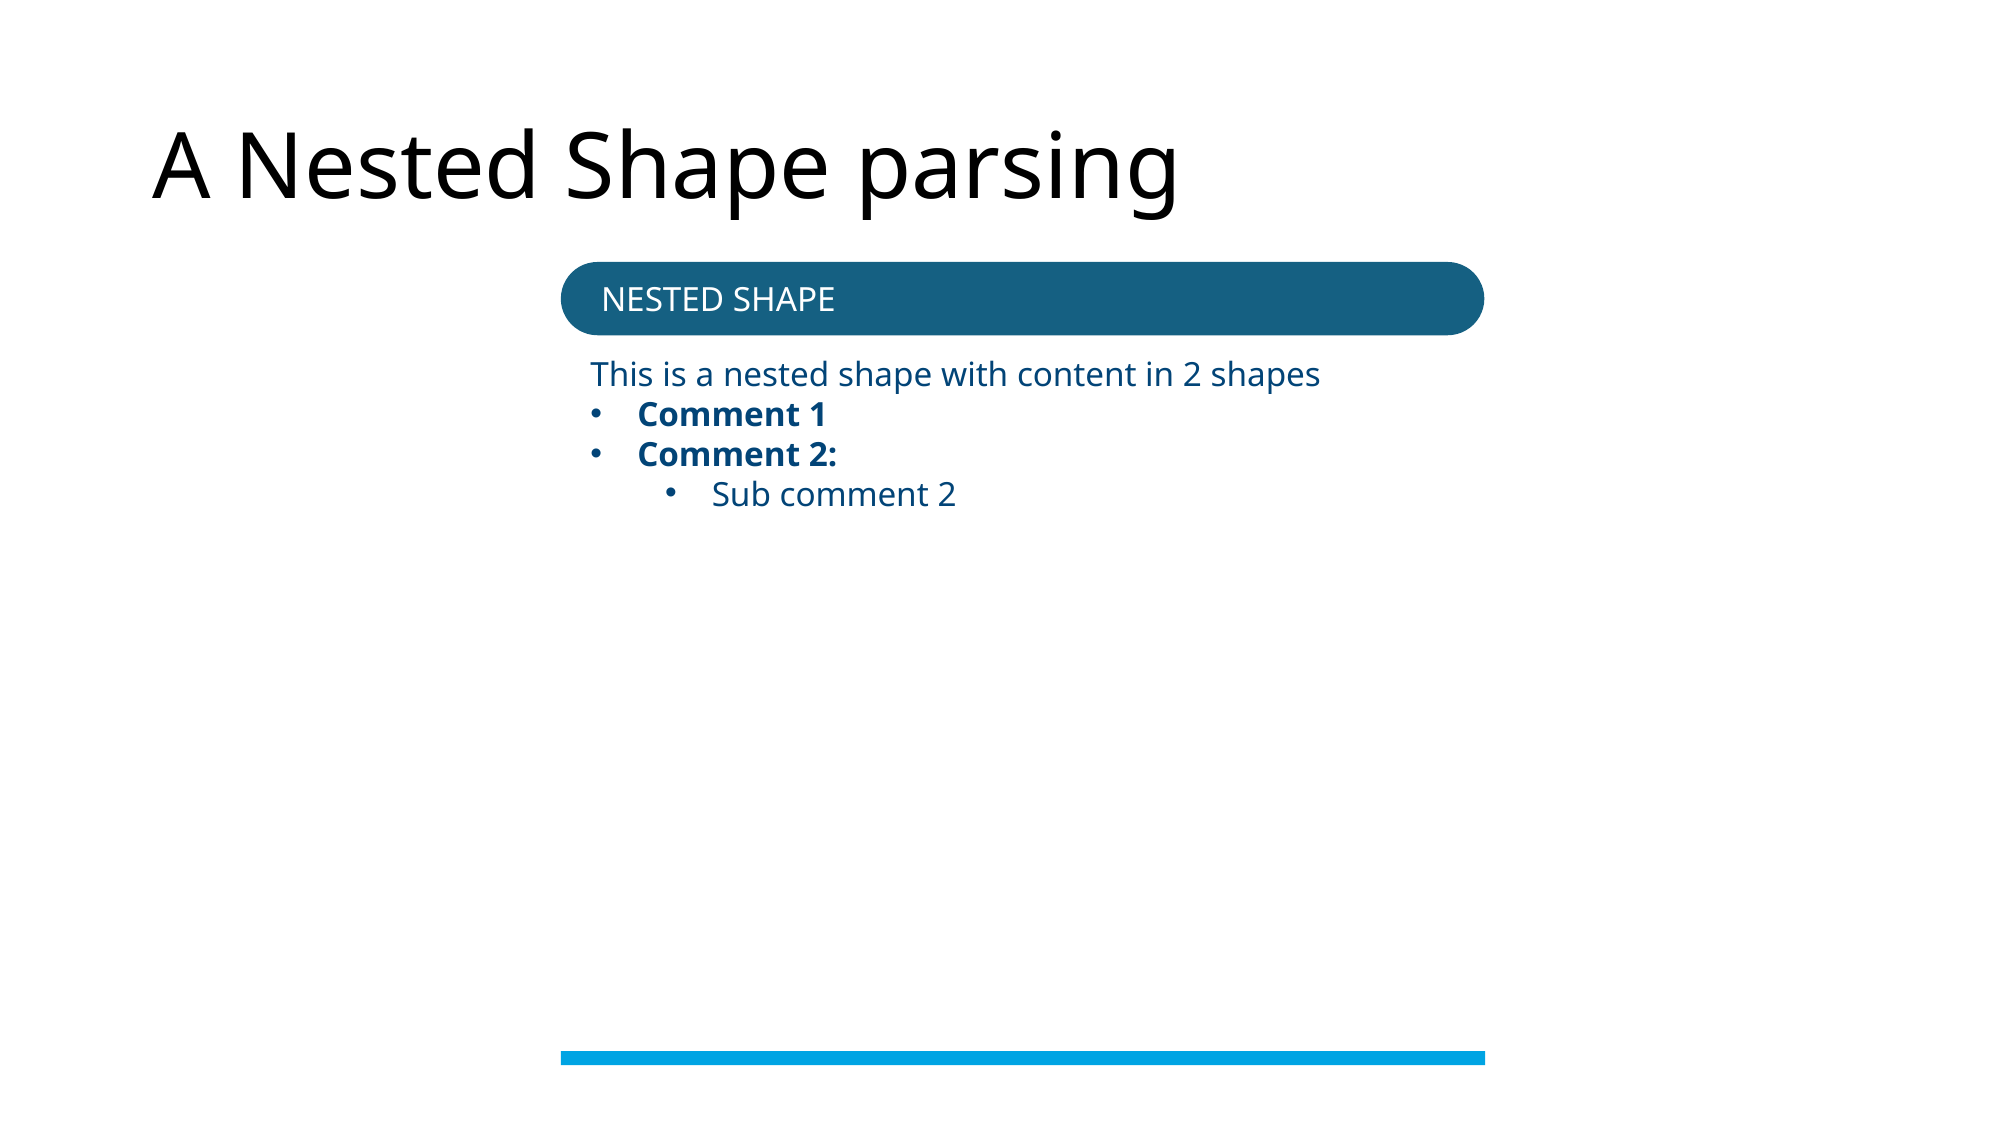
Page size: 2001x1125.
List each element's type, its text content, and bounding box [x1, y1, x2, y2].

title A Nested Shape parsing [137, 59, 1863, 278]
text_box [560, 261, 1486, 1066]
